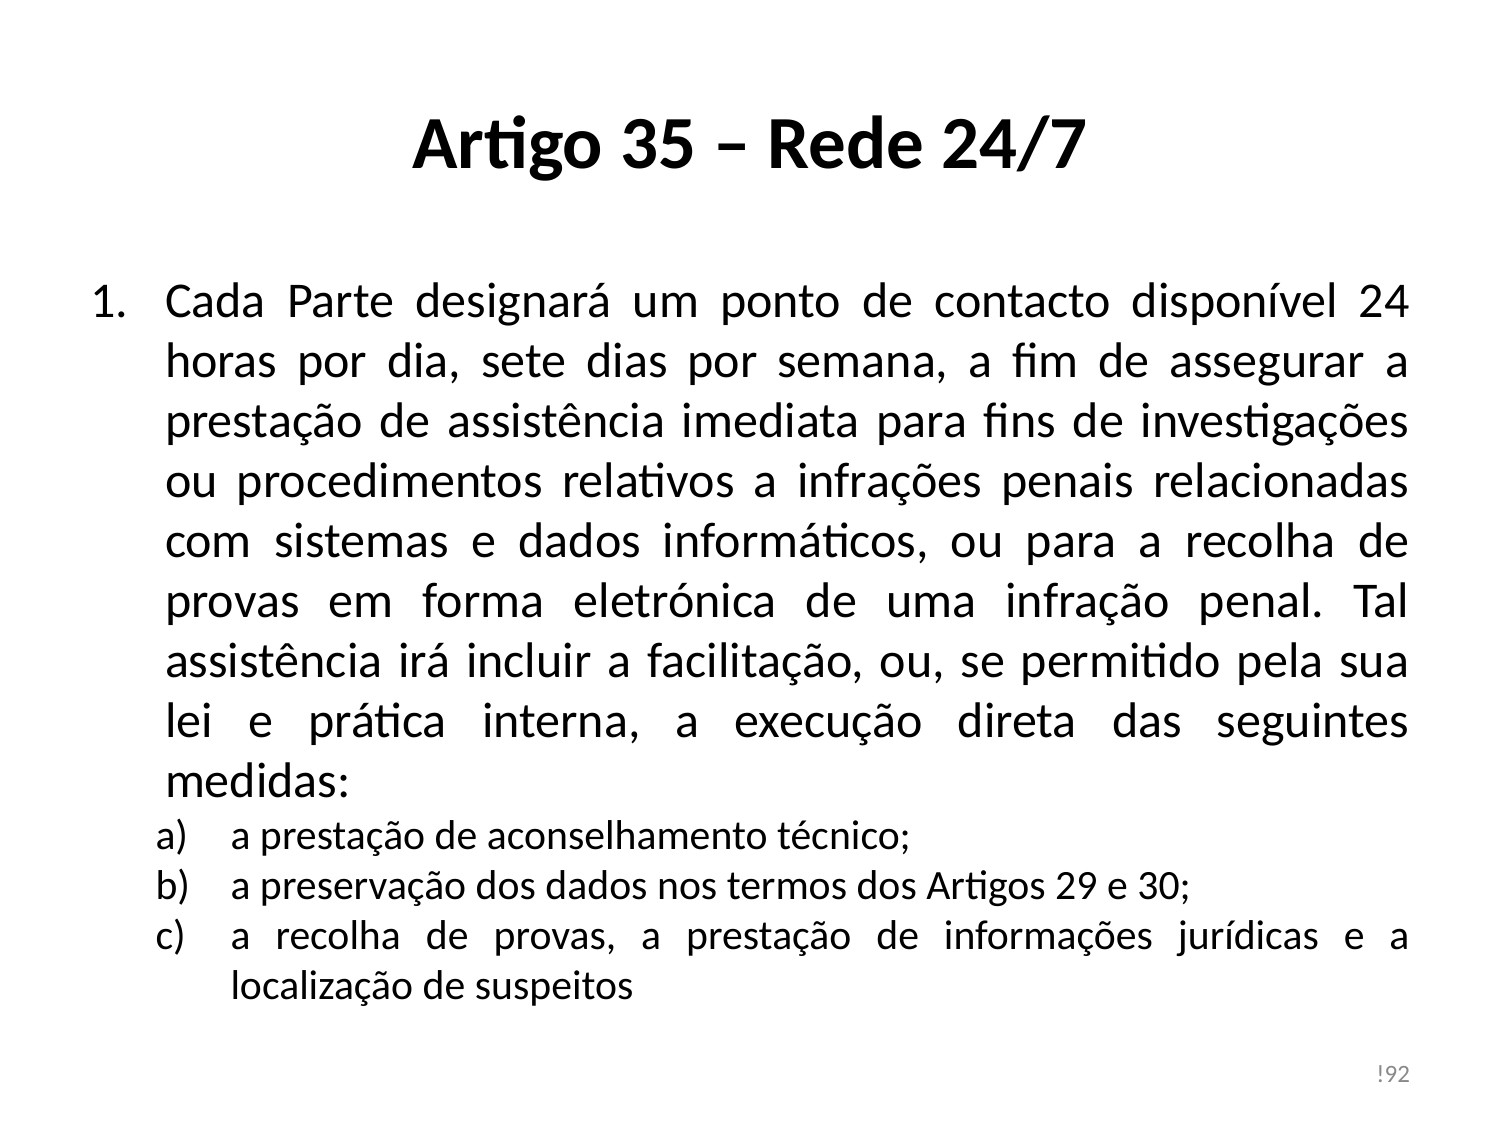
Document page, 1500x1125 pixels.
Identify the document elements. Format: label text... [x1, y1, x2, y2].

title Artigo 35 – Rede 24/7 [75, 45, 1425, 233]
list Cada Parte designará um ponto de contacto disponível 24 horas por dia, sete dias por semana, a fim de assegurar a prestação de assistência imediata para fins de investigações ou procedimentos relativos a infrações penais relacionadas com sistemas e dados informáticos, ou para a recolha de provas em forma eletrónica de uma infração penal. Tal assistência irá incluir a facilitação, ou, se permitido pela sua lei e prática interna, a execução direta das seguintes medidas: a prestação de aconselhamento técnico; a preservação dos dados nos termos dos Artigos 29 e 30; a recolha de provas, a prestação de informações jurídicas e a localização de suspeitos [75, 260, 1425, 1003]
slide_number !92 [1074, 1042, 1425, 1103]
